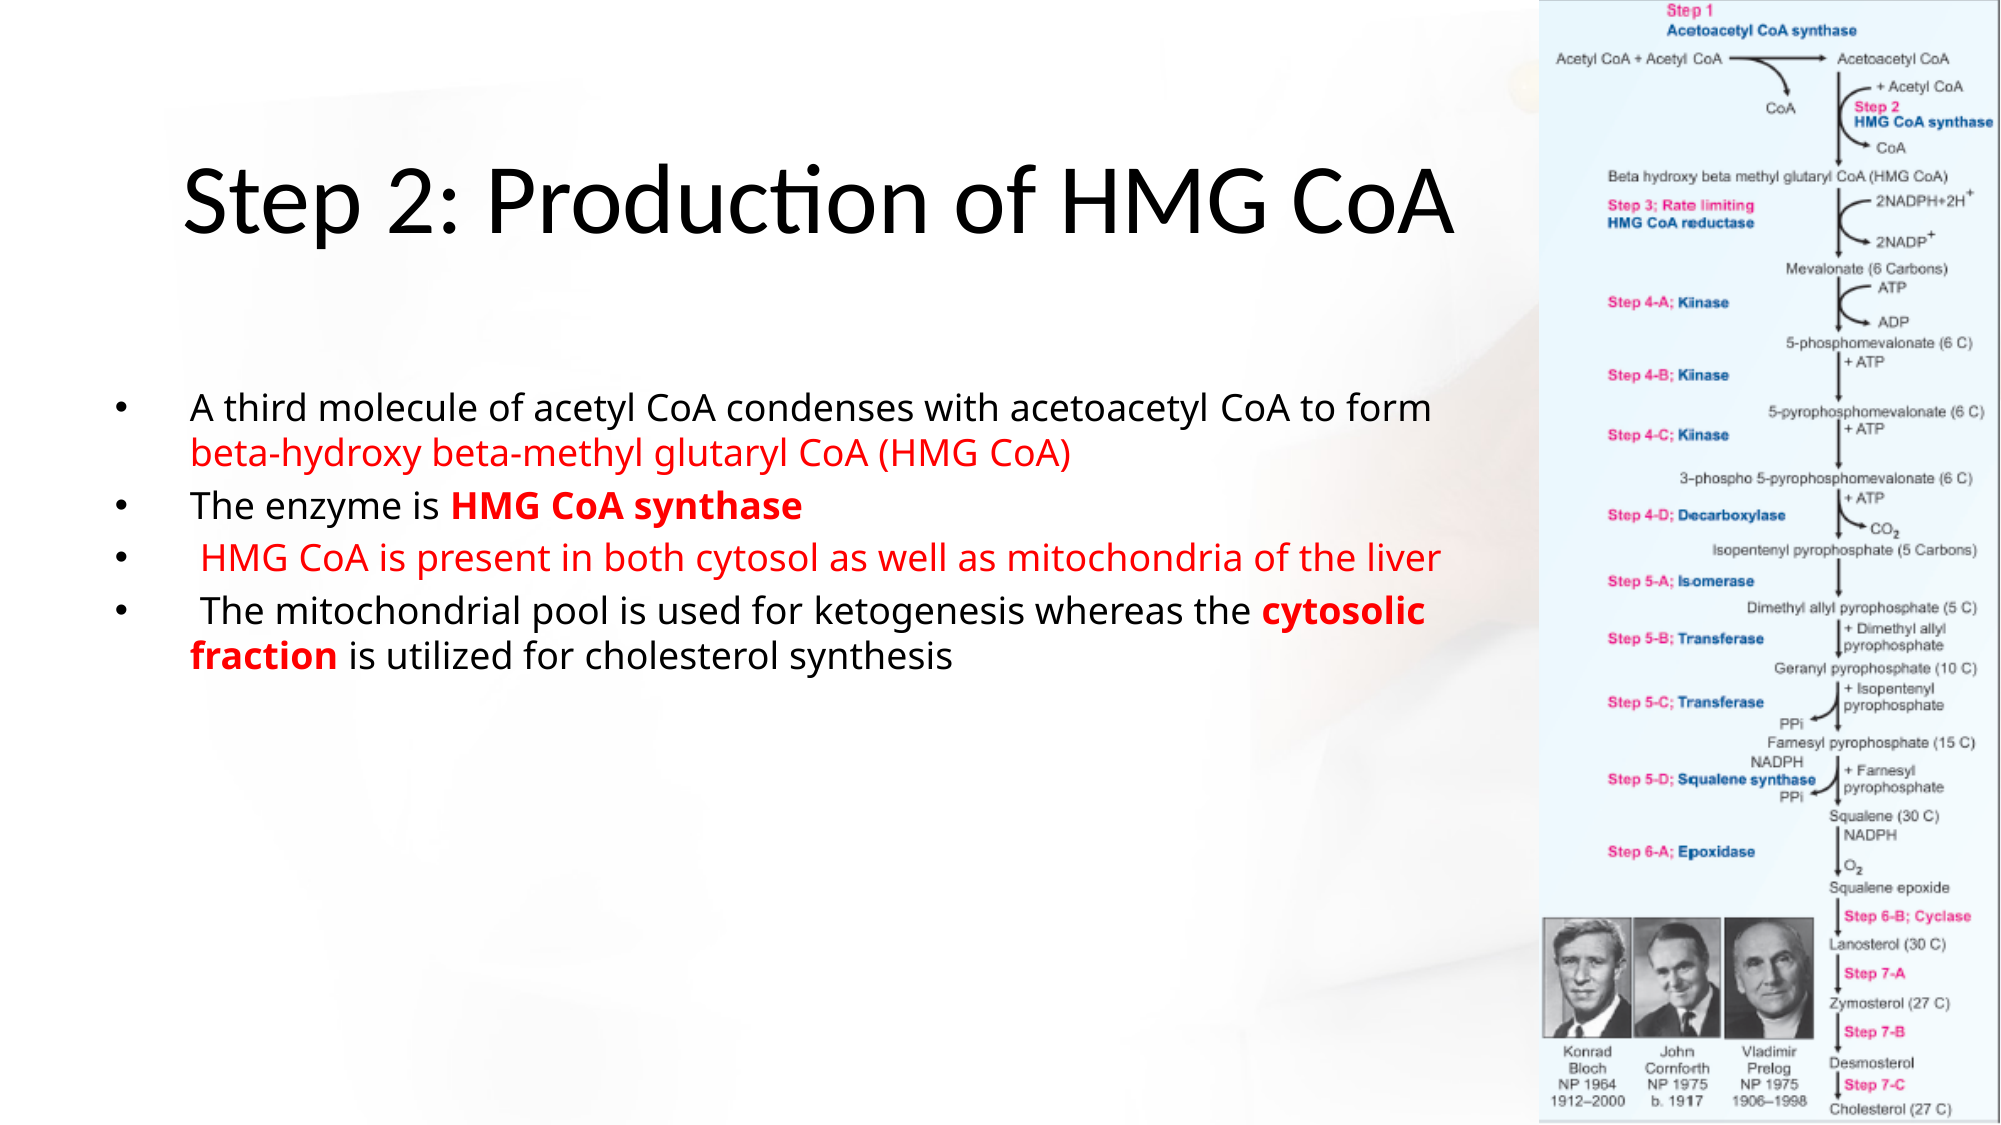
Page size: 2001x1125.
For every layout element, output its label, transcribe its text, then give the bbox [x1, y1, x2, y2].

picture [0, 0, 2001, 1125]
title Step 2: Production of HMG CoA [99, 110, 1534, 278]
list A third molecule of acetyl CoA condenses with acetoacetyl CoA to form beta-hydroxy beta-methyl glutaryl CoA (HMG CoA) The enzyme is HMG CoA synthase HMG CoA is present in both cytosol as well as mitochondria of the liver The mitochondrial pool is used for ketogenesis whereas the cytosolic fraction is utilized for cholesterol synthesis [99, 376, 1462, 1092]
